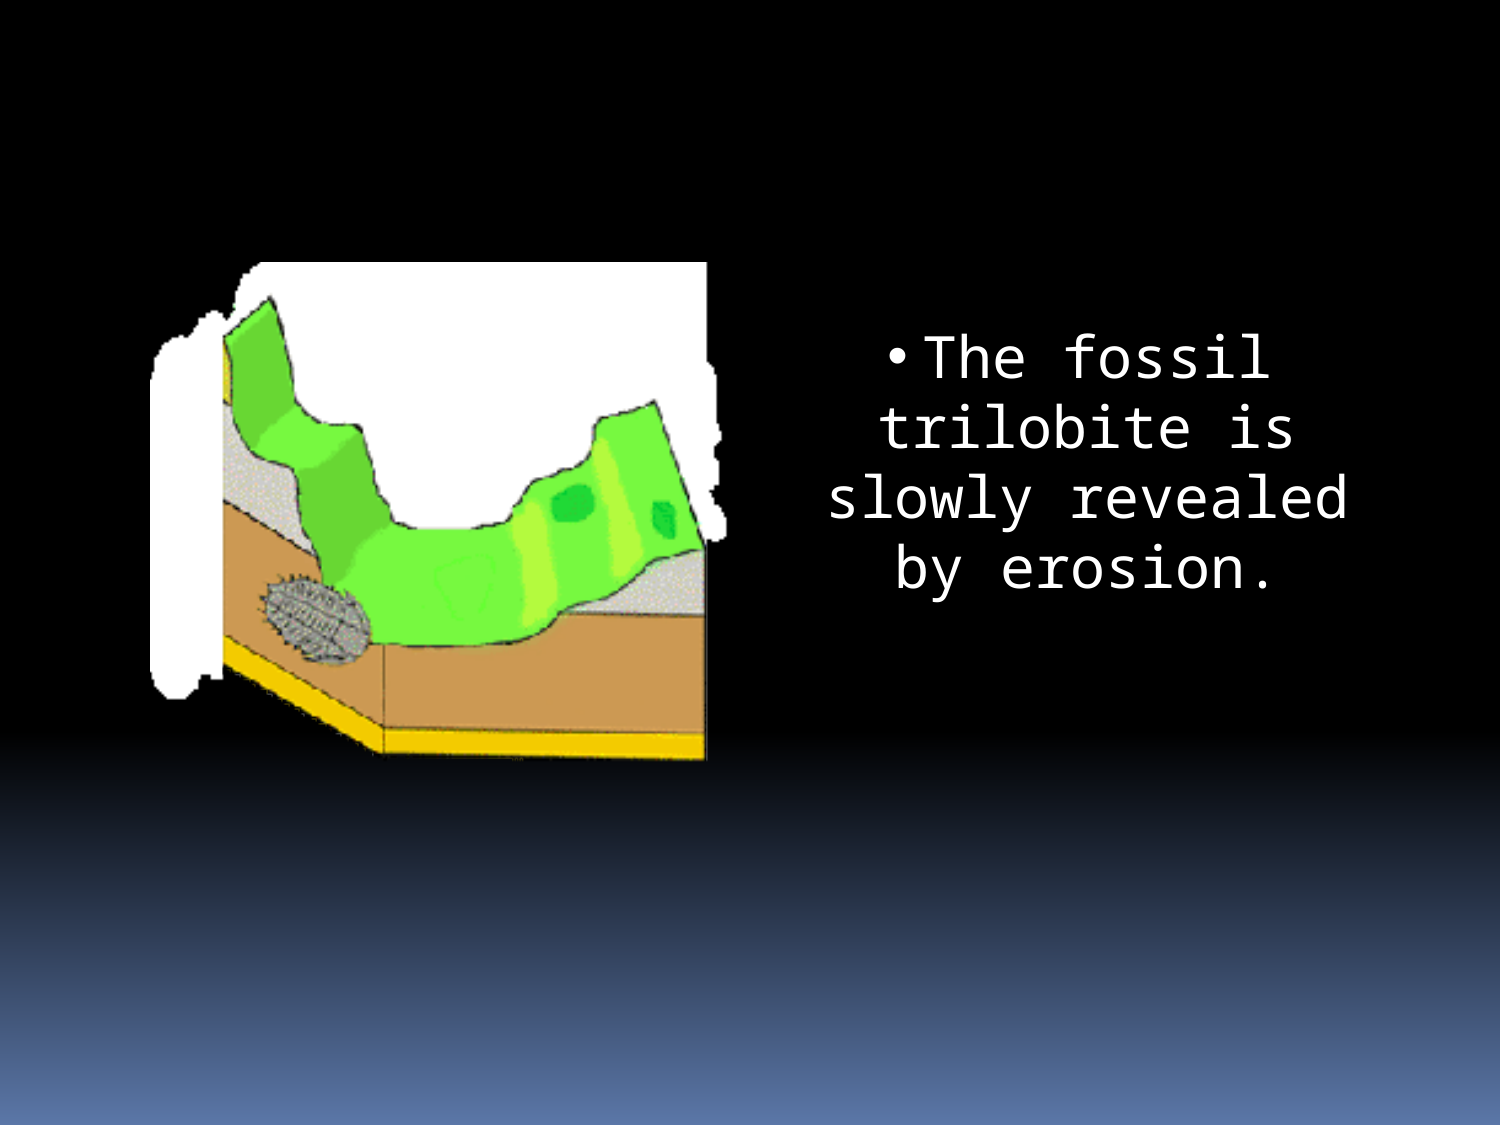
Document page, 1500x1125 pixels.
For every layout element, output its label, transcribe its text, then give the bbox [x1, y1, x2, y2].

text_box The fossil trilobite is slowly revealed by erosion. [776, 312, 1413, 608]
picture [149, 261, 765, 818]
